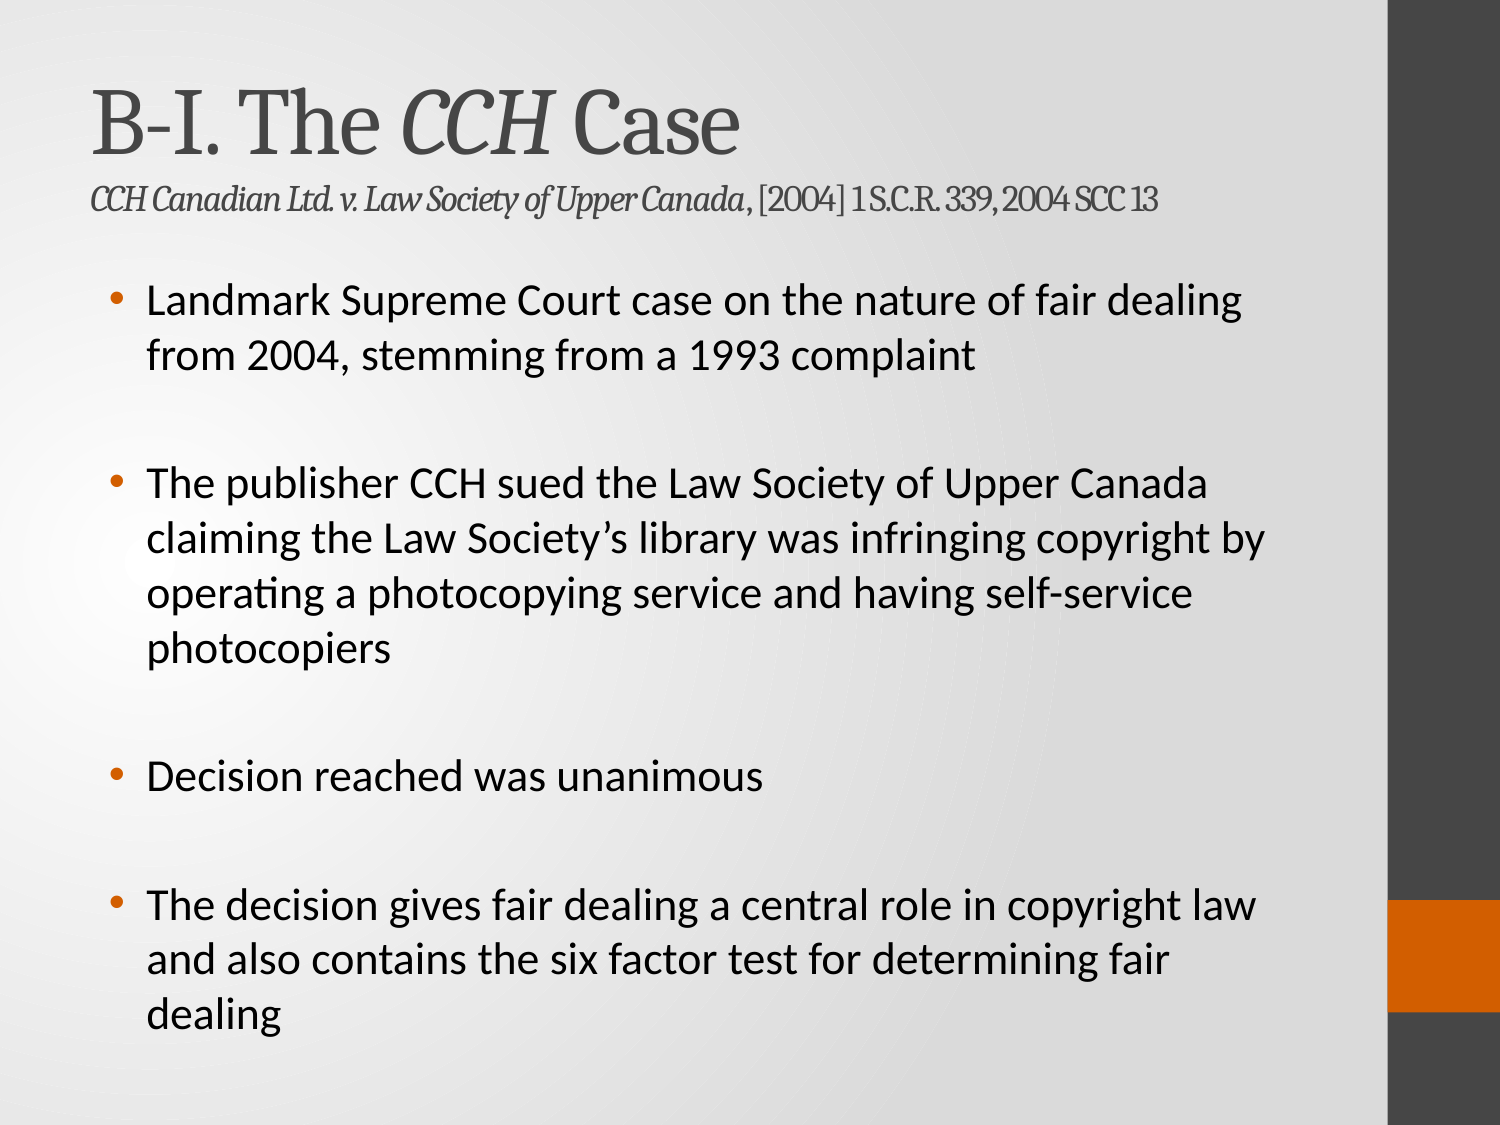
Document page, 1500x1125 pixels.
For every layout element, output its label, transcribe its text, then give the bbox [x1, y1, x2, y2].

list Landmark Supreme Court case on the nature of fair dealing from 2004, stemming from a 1993 complaint The publisher CCH sued the Law Society of Upper Canada claiming the Law Society’s library was infringing copyright by operating a photocopying service and having self-service photocopiers Decision reached was unanimous The decision gives fair dealing a central role in copyright law and also contains the six factor test for determining fair dealing [75, 262, 1325, 1050]
title B-I. The CCH Case CCH Canadian Ltd. v. Law Society of Upper Canada, [2004] 1 S.C.R. 339, 2004 SCC 13 [75, 45, 1325, 233]
